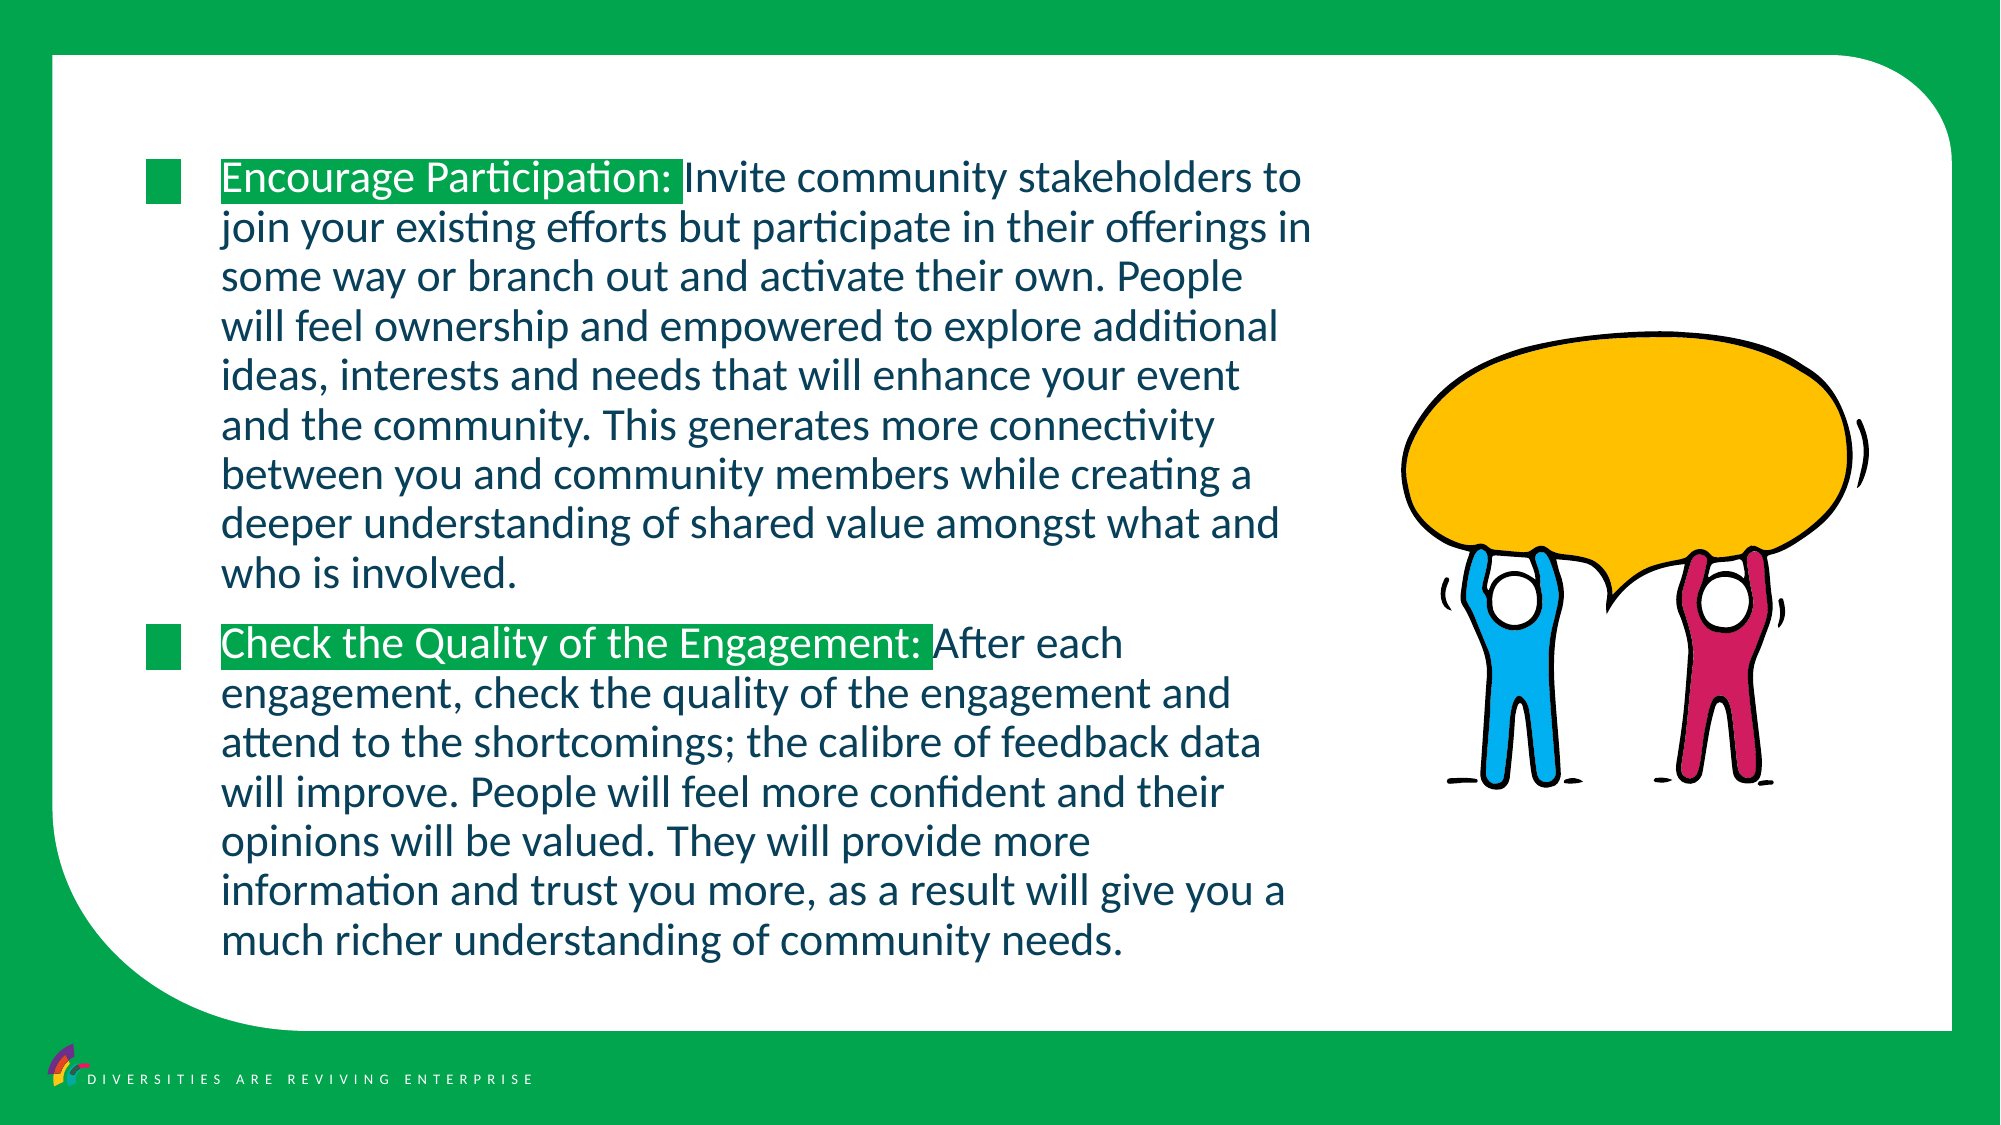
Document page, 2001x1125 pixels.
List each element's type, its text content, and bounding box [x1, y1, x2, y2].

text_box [1401, 331, 1869, 790]
list Encourage Participation: Invite community stakeholders to join your existing efforts but participate in their offerings in some way or branch out and activate their own. People will feel ownership and empowered to explore additional ideas, interests and needs that will enhance your event and the community. This generates more connectivity between you and community members while creating a deeper understanding of shared value amongst what and who is involved. Check the Quality of the Engagement: After each engagement, check the quality of the engagement and attend to the shortcomings; the calibre of feedback data will improve. People will feel more confident and their opinions will be valued. They will provide more information and trust you more, as a result will give you a much richer understanding of community needs. [130, 146, 1328, 778]
